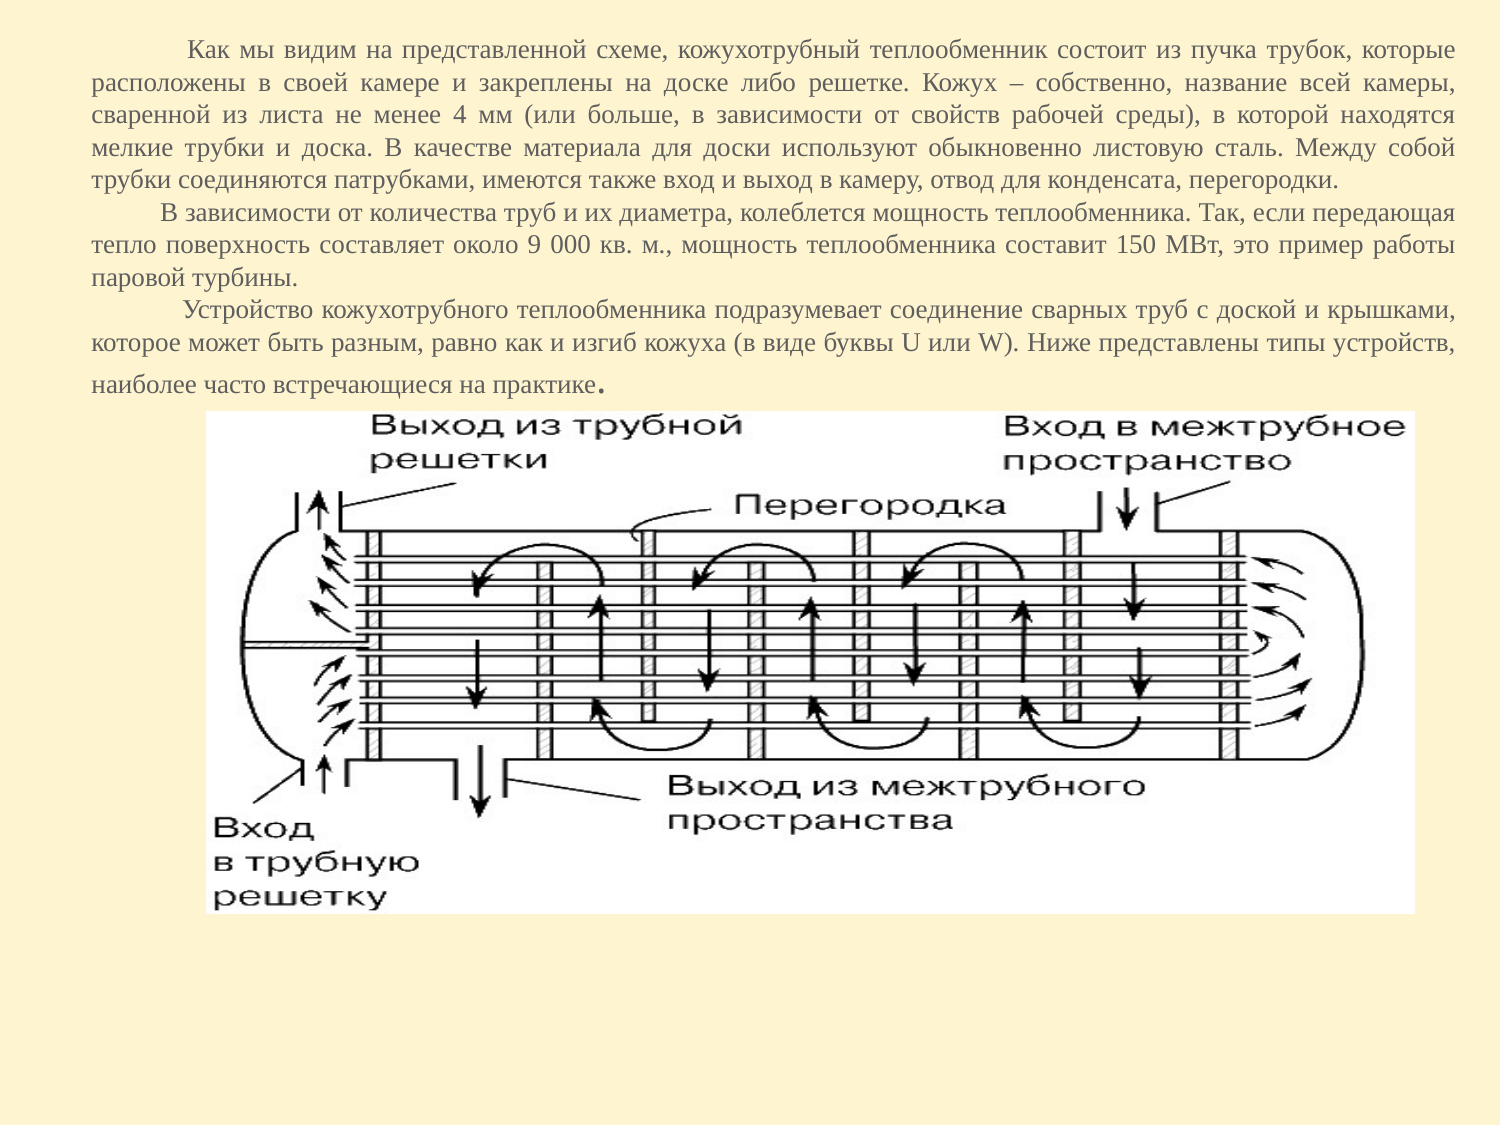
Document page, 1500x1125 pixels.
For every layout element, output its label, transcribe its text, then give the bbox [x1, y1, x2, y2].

text_box Как мы видим на представленной схеме, кожухотрубный теплообменник состоит из пучка трубок, которые расположены в своей камере и закреплены на доске либо решетке. Кожух – собственно, название всей камеры, сваренной из листа не менее 4 мм (или больше, в зависимости от свойств рабочей среды), в которой находятся мелкие трубки и доска. В качестве материала для доски используют обыкновенно листовую сталь. Между собой трубки соединяются патрубками, имеются также вход и выход в камеру, отвод для конденсата, перегородки. В зависимости от количества труб и их диаметра, колеблется мощность теплообменника. Так, если передающая тепло поверхность составляет около 9 000 кв. м., мощность теплообменника составит 150 МВт, это пример работы паровой турбины. Устройство кожухотрубного теплообменника подразумевает соединение сварных труб с доской и крышками, которое может быть разным, равно как и изгиб кожуха (в виде буквы U или W). Ниже представлены типы устройств, наиболее часто встречающиеся на практике. [76, 24, 1471, 409]
picture [206, 411, 1415, 914]
